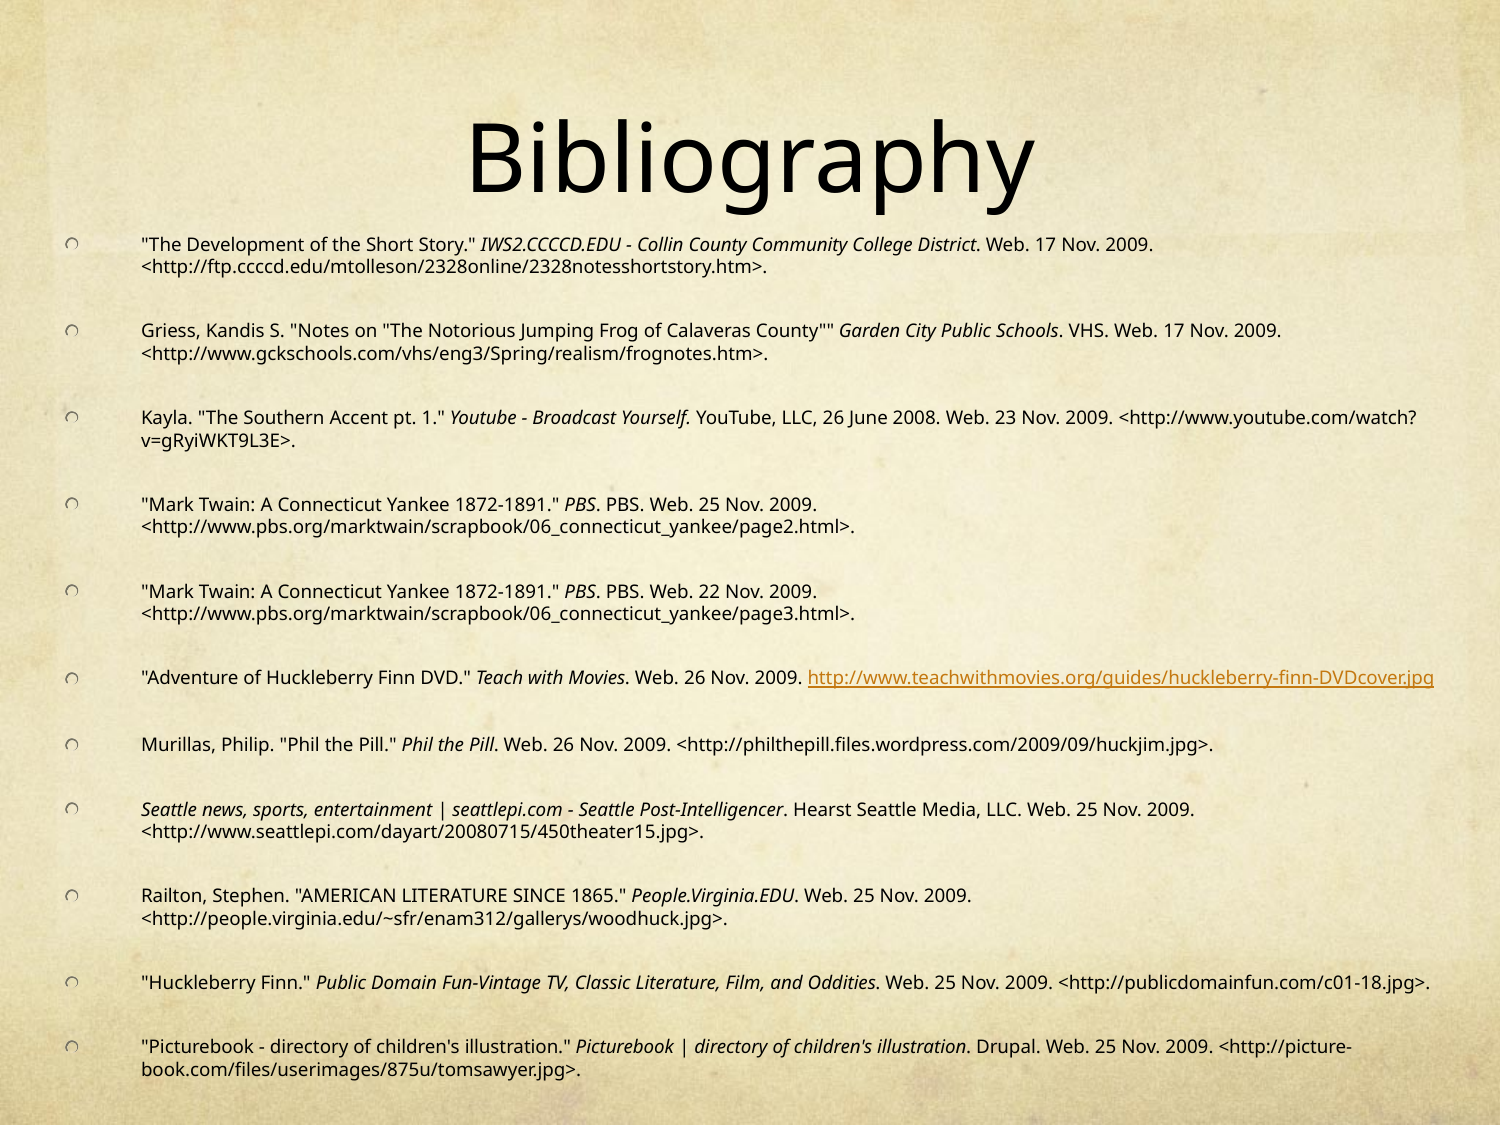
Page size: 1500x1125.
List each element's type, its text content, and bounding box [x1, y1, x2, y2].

title Bibliography [150, 82, 1350, 224]
picture [0, 0, 1500, 1125]
list "The Development of the Short Story." IWS2.CCCCD.EDU - Collin County Community College District. Web. 17 Nov. 2009. <http://ftp.ccccd.edu/mtolleson/2328online/2328notesshortstory.htm>. Griess, Kandis S. "Notes on "The Notorious Jumping Frog of Calaveras County"" Garden City Public Schools. VHS. Web. 17 Nov. 2009. <http://www.gckschools.com/vhs/eng3/Spring/realism/frognotes.htm>. Kayla. "The Southern Accent pt. 1." Youtube - Broadcast Yourself. YouTube, LLC, 26 June 2008. Web. 23 Nov. 2009. <http://www.youtube.com/watch?v=gRyiWKT9L3E>. "Mark Twain: A Connecticut Yankee 1872-1891." PBS. PBS. Web. 25 Nov. 2009. <http://www.pbs.org/marktwain/scrapbook/06_connecticut_yankee/page2.html>. "Mark Twain: A Connecticut Yankee 1872-1891." PBS. PBS. Web. 22 Nov. 2009. <http://www.pbs.org/marktwain/scrapbook/06_connecticut_yankee/page3.html>. "Adventure of Huckleberry Finn DVD." Teach with Movies. Web. 26 Nov. 2009. http://www.teachwithmovies.org/guides/huckleberry-finn-DVDcover.jpg Murillas, Philip. "Phil the Pill." Phil the Pill. Web. 26 Nov. 2009. <http://philthepill.files.wordpress.com/2009/09/huckjim.jpg>. Seattle news, sports, entertainment | seattlepi.com - Seattle Post-Intelligencer. Hearst Seattle Media, LLC. Web. 25 Nov. 2009. <http://www.seattlepi.com/dayart/20080715/450theater15.jpg>. Railton, Stephen. "AMERICAN LITERATURE SINCE 1865." People.Virginia.EDU. Web. 25 Nov. 2009. <http://people.virginia.edu/~sfr/enam312/gallerys/woodhuck.jpg>. "Huckleberry Finn." Public Domain Fun-Vintage TV, Classic Literature, Film, and Oddities. Web. 25 Nov. 2009. <http://publicdomainfun.com/c01-18.jpg>. "Picturebook - directory of children's illustration." Picturebook | directory of children's illustration. Drupal. Web. 25 Nov. 2009. <http://picture-book.com/files/userimages/875u/tomsawyer.jpg>. "19C American Literature." RootsWeb: Freepages. Ancestry Community. Web. 17 Nov. 2009. http://freepages.books.rootsweb.ancestry.com/~rgrosser/19calit.html [50, 224, 1463, 1088]
